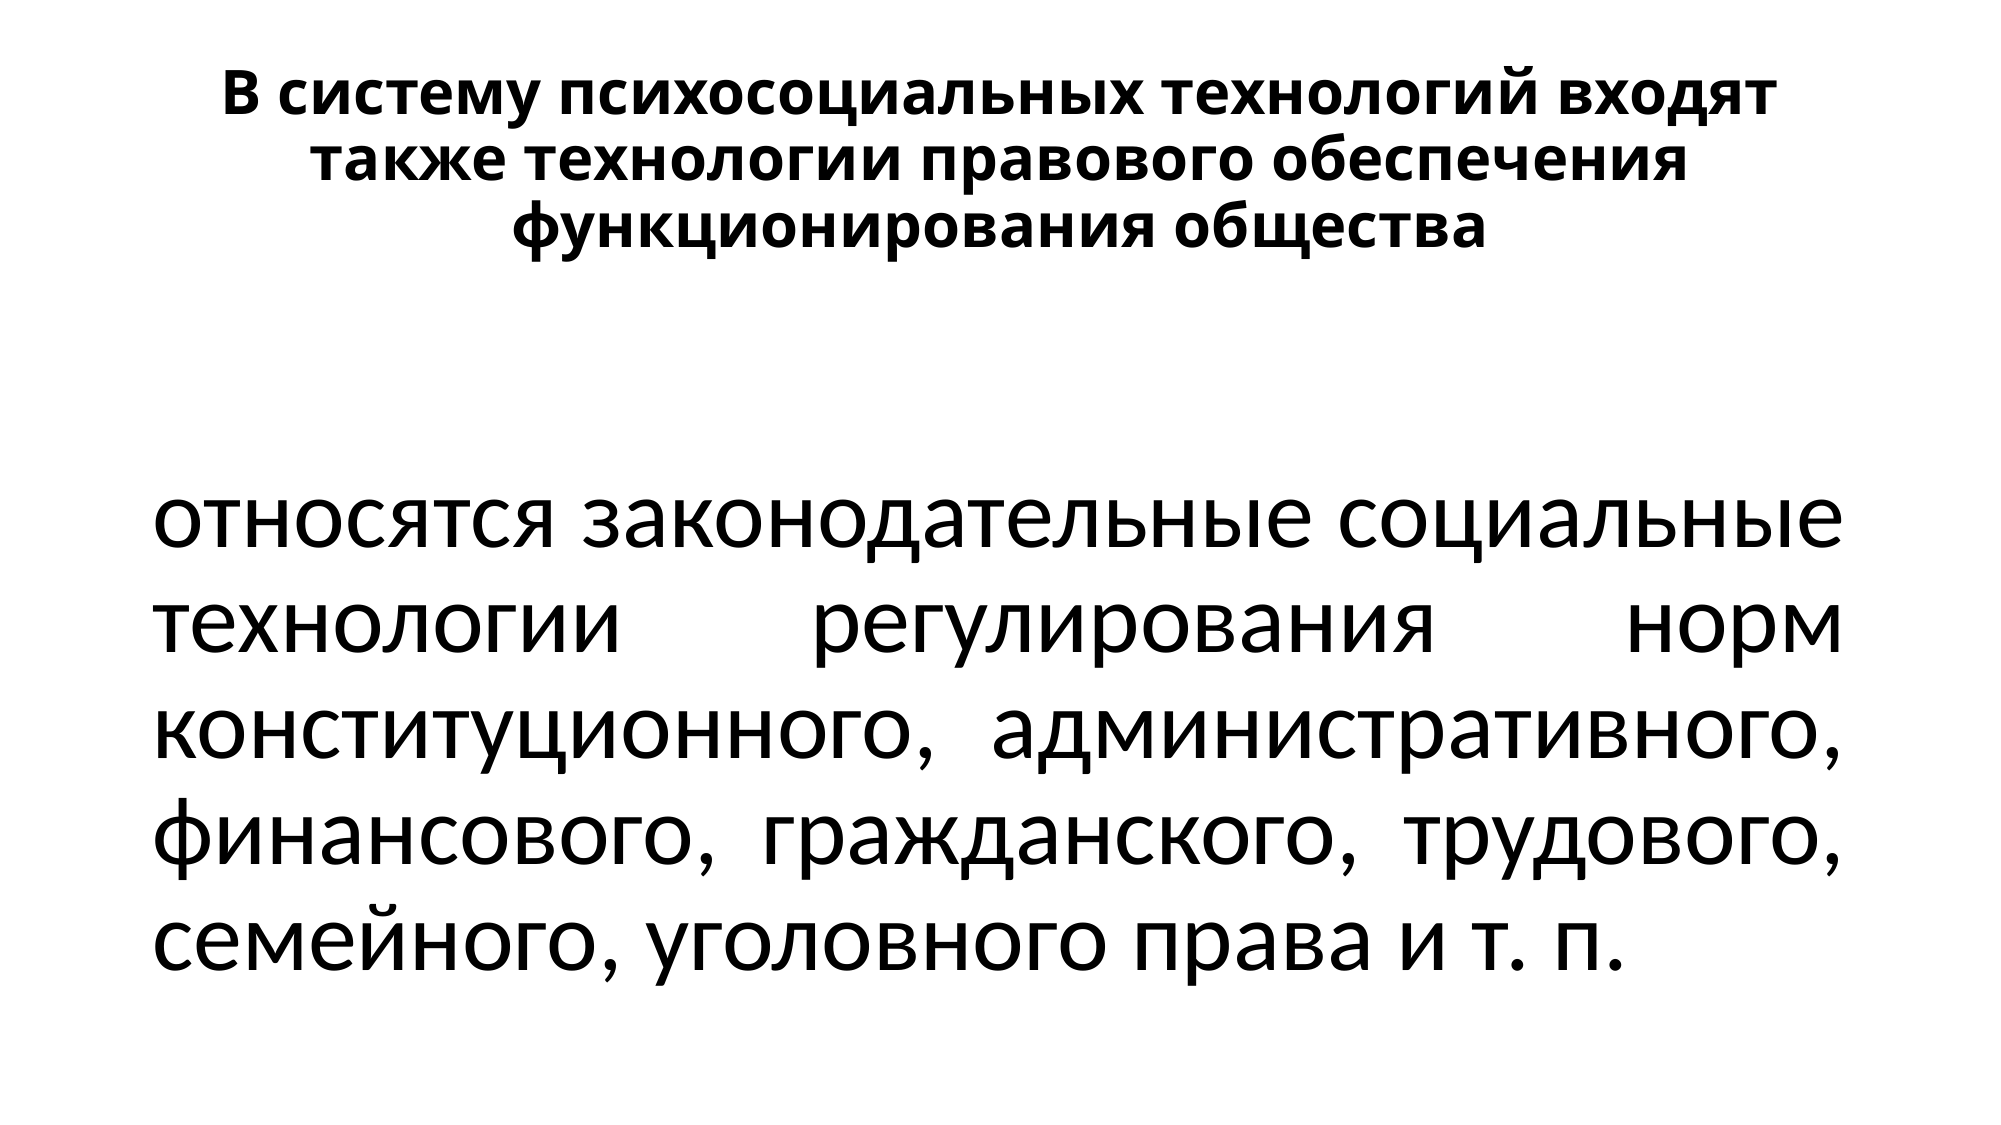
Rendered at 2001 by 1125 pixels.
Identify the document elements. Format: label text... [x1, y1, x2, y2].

title В систему психосоциальных технологий входят также технологии правового обеспечения функционирования общества [137, 52, 1863, 270]
list относятся законодательные социальные технологии регулирования норм конституционного, административного, финансового, гражданского, трудового, семейного, уголовного права и т. п. [137, 455, 1863, 1014]
